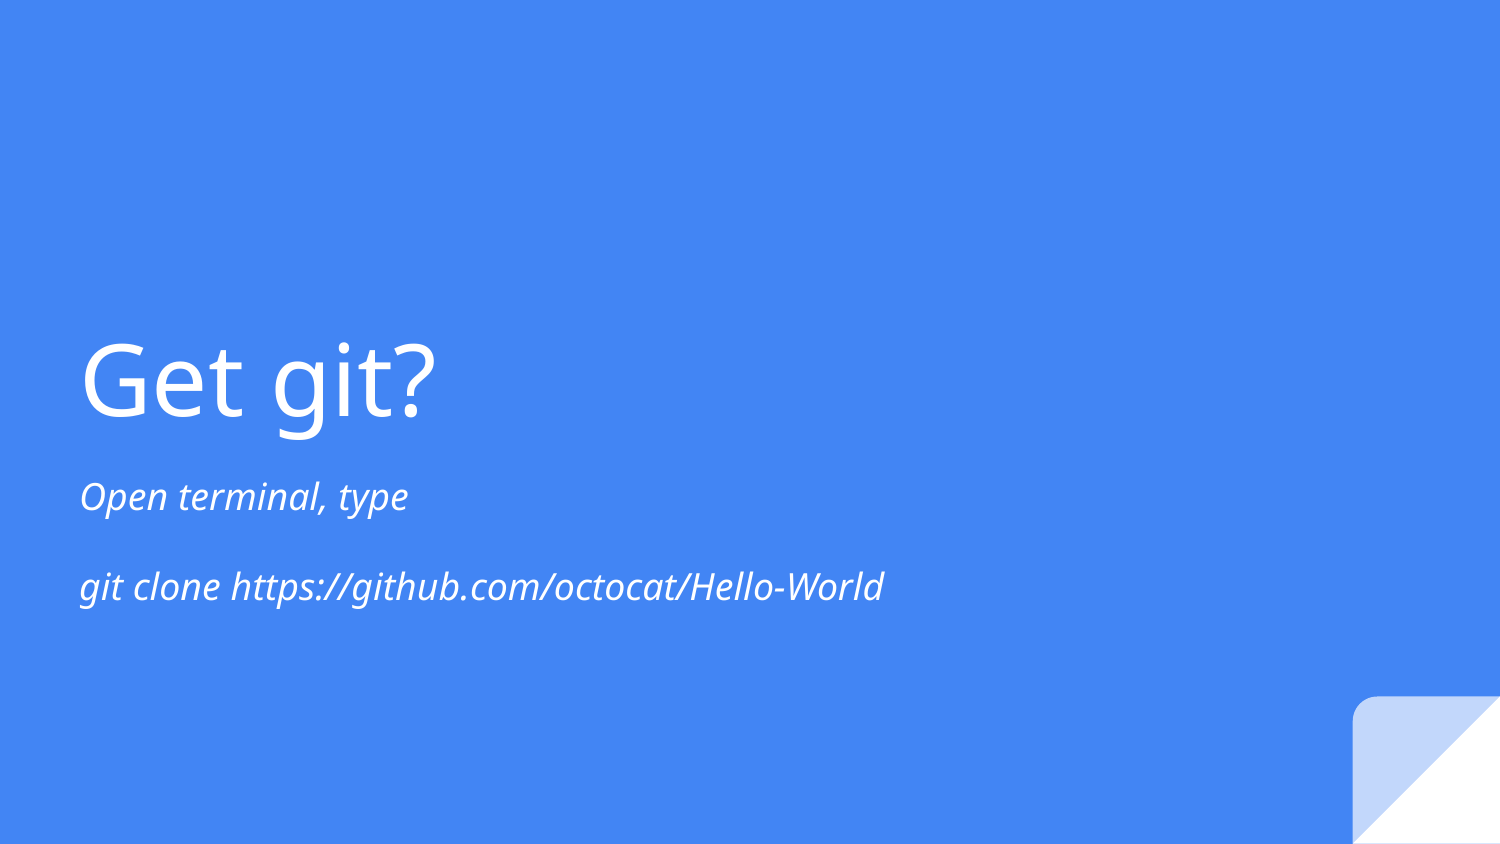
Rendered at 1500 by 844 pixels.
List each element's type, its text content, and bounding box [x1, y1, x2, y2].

title Get git? [64, 298, 1413, 452]
subtitle Open terminal, type git clone https://github.com/octocat/Hello-World [64, 457, 1413, 529]
